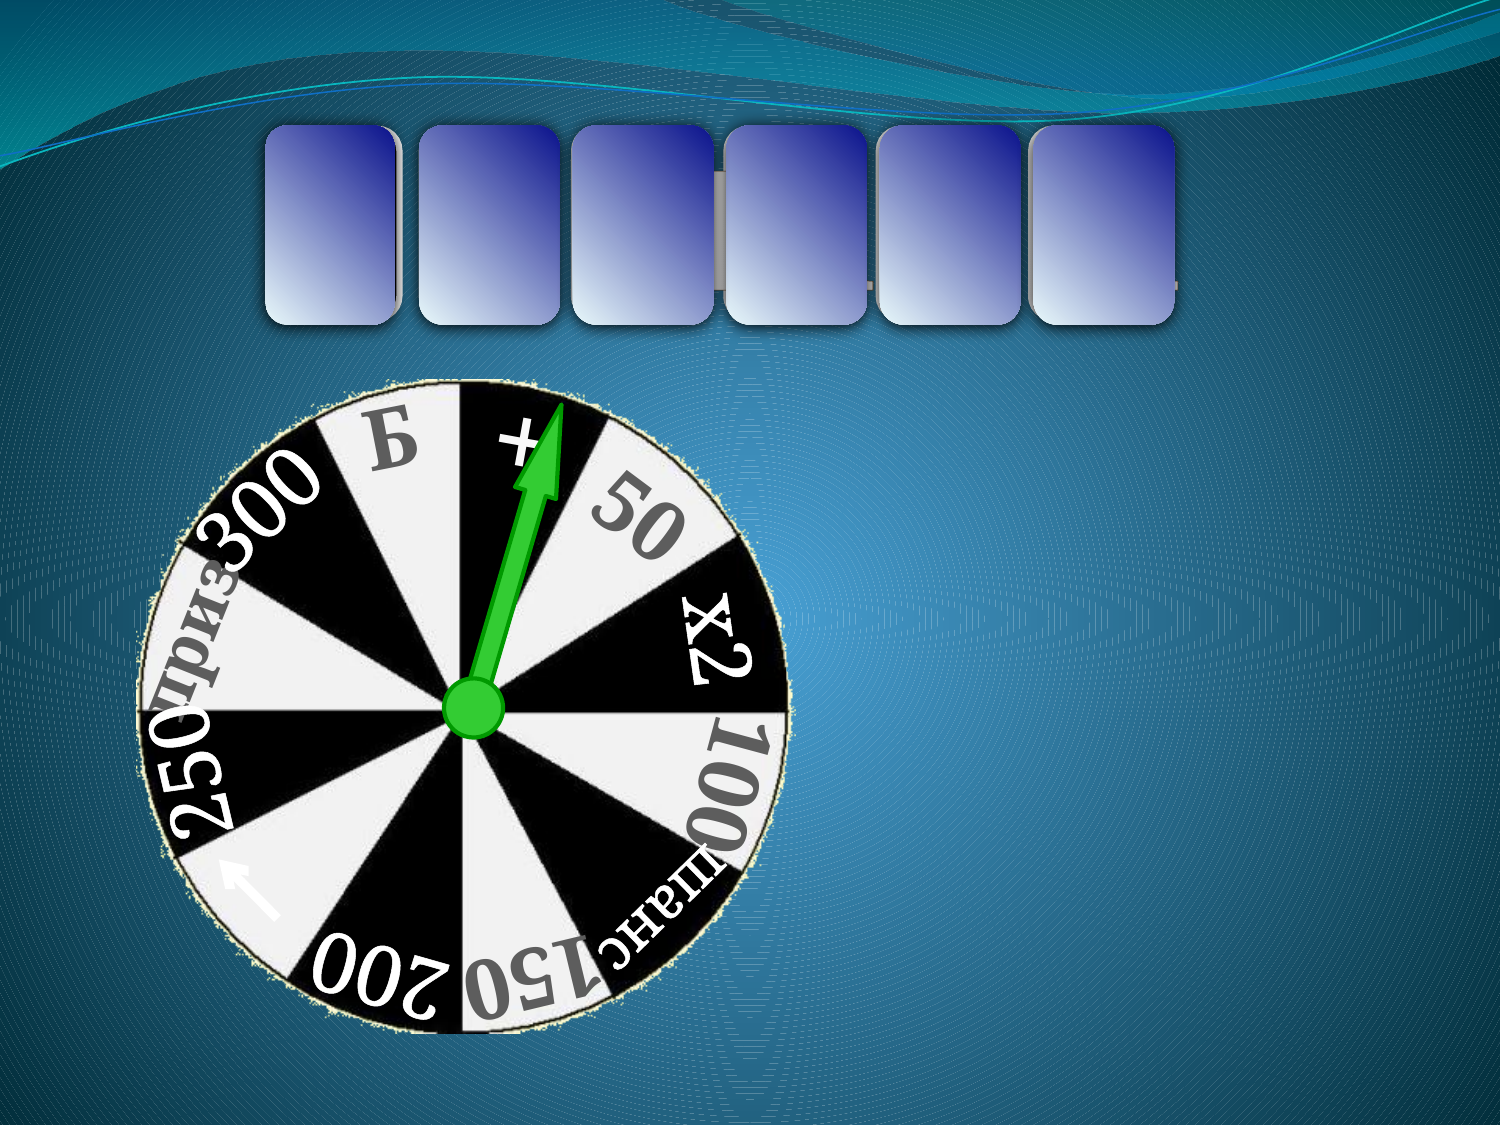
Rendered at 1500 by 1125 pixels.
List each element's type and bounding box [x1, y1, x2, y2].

text_box [417, 123, 559, 327]
text_box [570, 123, 716, 327]
text_box [128, 362, 796, 1040]
text_box [877, 123, 1020, 327]
text_box [263, 123, 397, 327]
text_box [1031, 123, 1177, 327]
text_box [727, 123, 867, 327]
